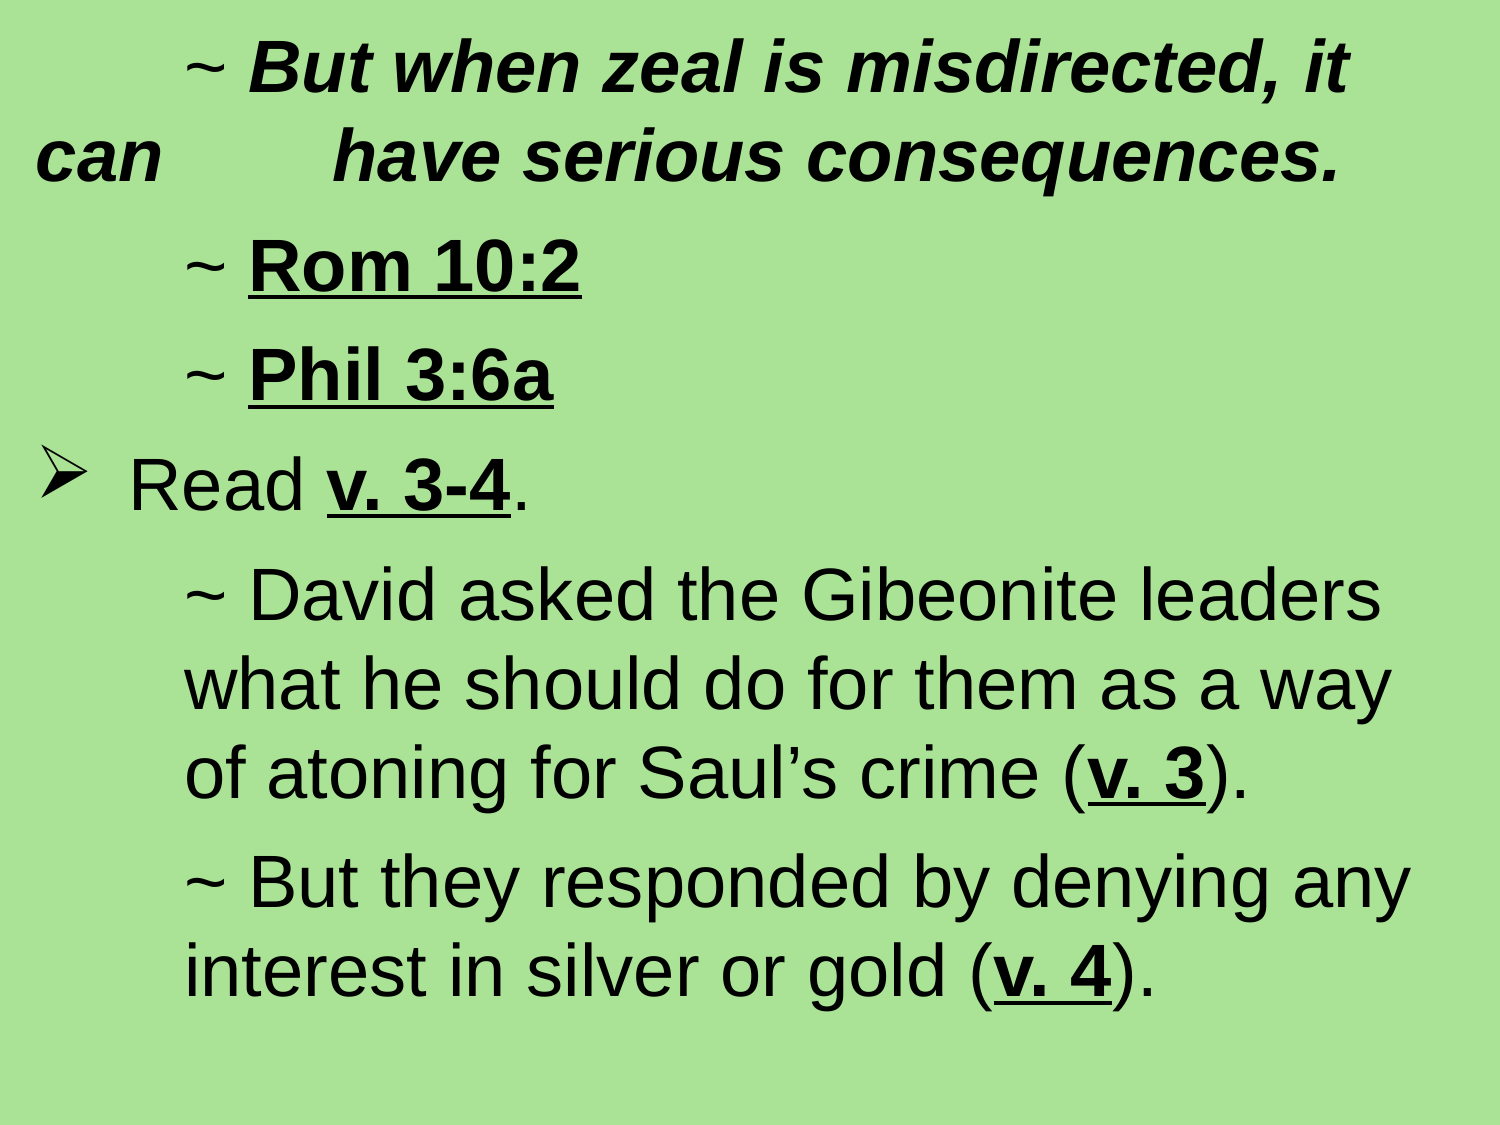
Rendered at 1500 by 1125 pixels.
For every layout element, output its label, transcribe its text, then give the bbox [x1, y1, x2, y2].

subtitle ~ But when zeal is misdirected, it can have serious consequences. ~ Rom 10:2 ~ Phil 3:6a Read v. 3-4. ~ David asked the Gibeonite leaders what he should do for them as a way of atoning for Saul’s crime (v. 3). ~ But they responded by denying any interest in silver or gold (v. 4). [20, 10, 1480, 1106]
